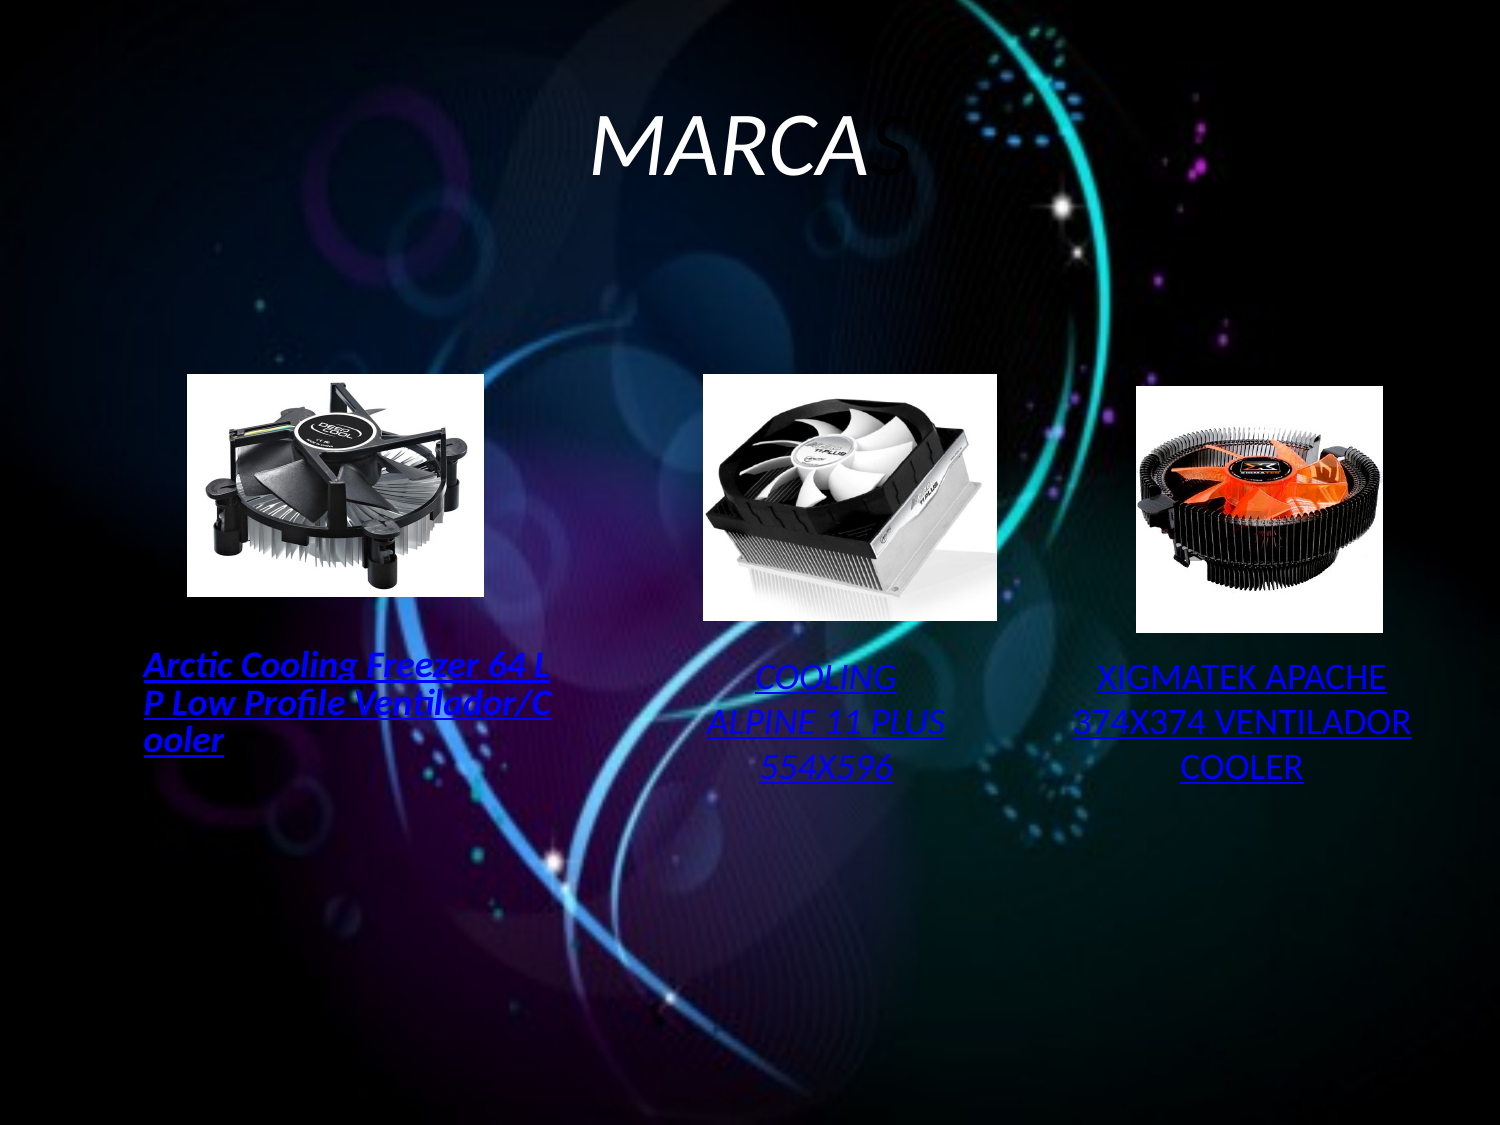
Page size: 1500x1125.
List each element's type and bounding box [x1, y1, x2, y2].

list [187, 374, 484, 597]
picture [0, 0, 1500, 1125]
